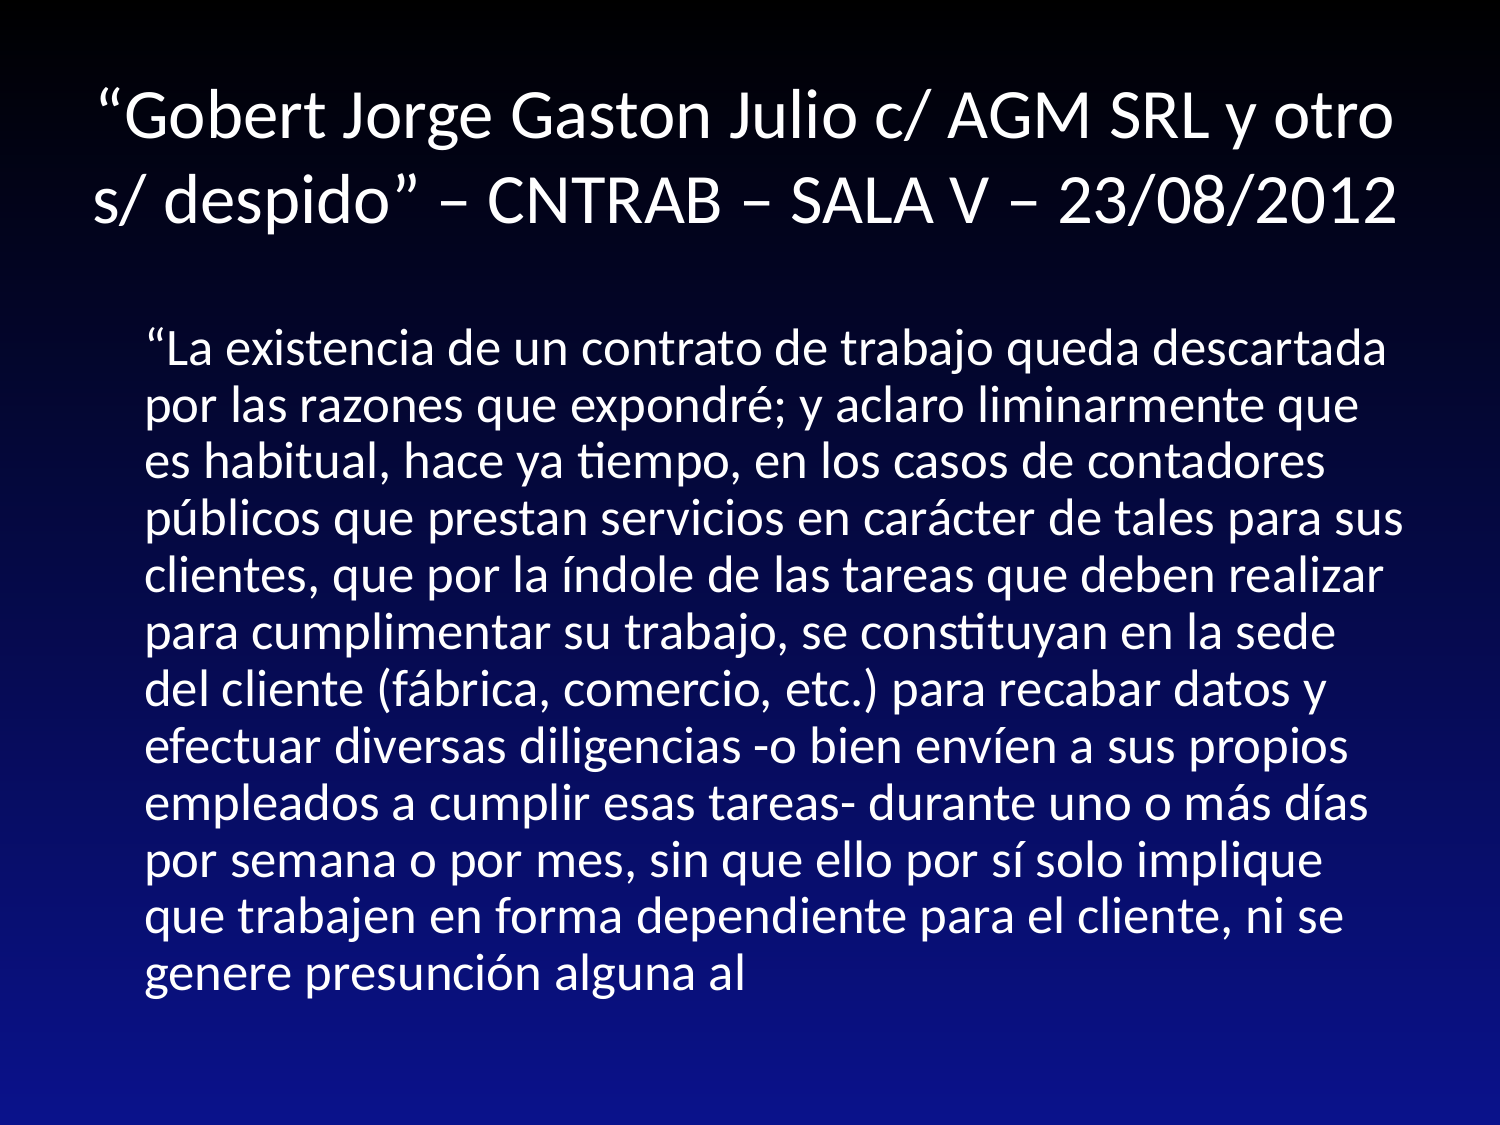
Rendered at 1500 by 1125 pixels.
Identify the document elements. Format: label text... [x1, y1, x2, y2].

title “Gobert Jorge Gaston Julio c/ AGM SRL y otro s/ despido” – CNTRAB – SALA V – 23/08/2012 [64, 30, 1428, 360]
list “La existencia de un contrato de trabajo queda descartada por las razones que expondré; y aclaro liminarmente que es habitual, hace ya tiempo, en los casos de contadores públicos que prestan servicios en carácter de tales para sus clientes, que por la índole de las tareas que deben realizar para cumplimentar su trabajo, se constituyan en la sede del cliente (fábrica, comercio, etc.) para recabar datos y efectuar diversas diligencias -o bien envíen a sus propios empleados a cumplir esas tareas- durante uno o más días por semana o por mes, sin que ello por sí solo implique que trabajen en forma dependiente para el cliente, ni se genere presunción alguna al [76, 255, 1428, 1022]
